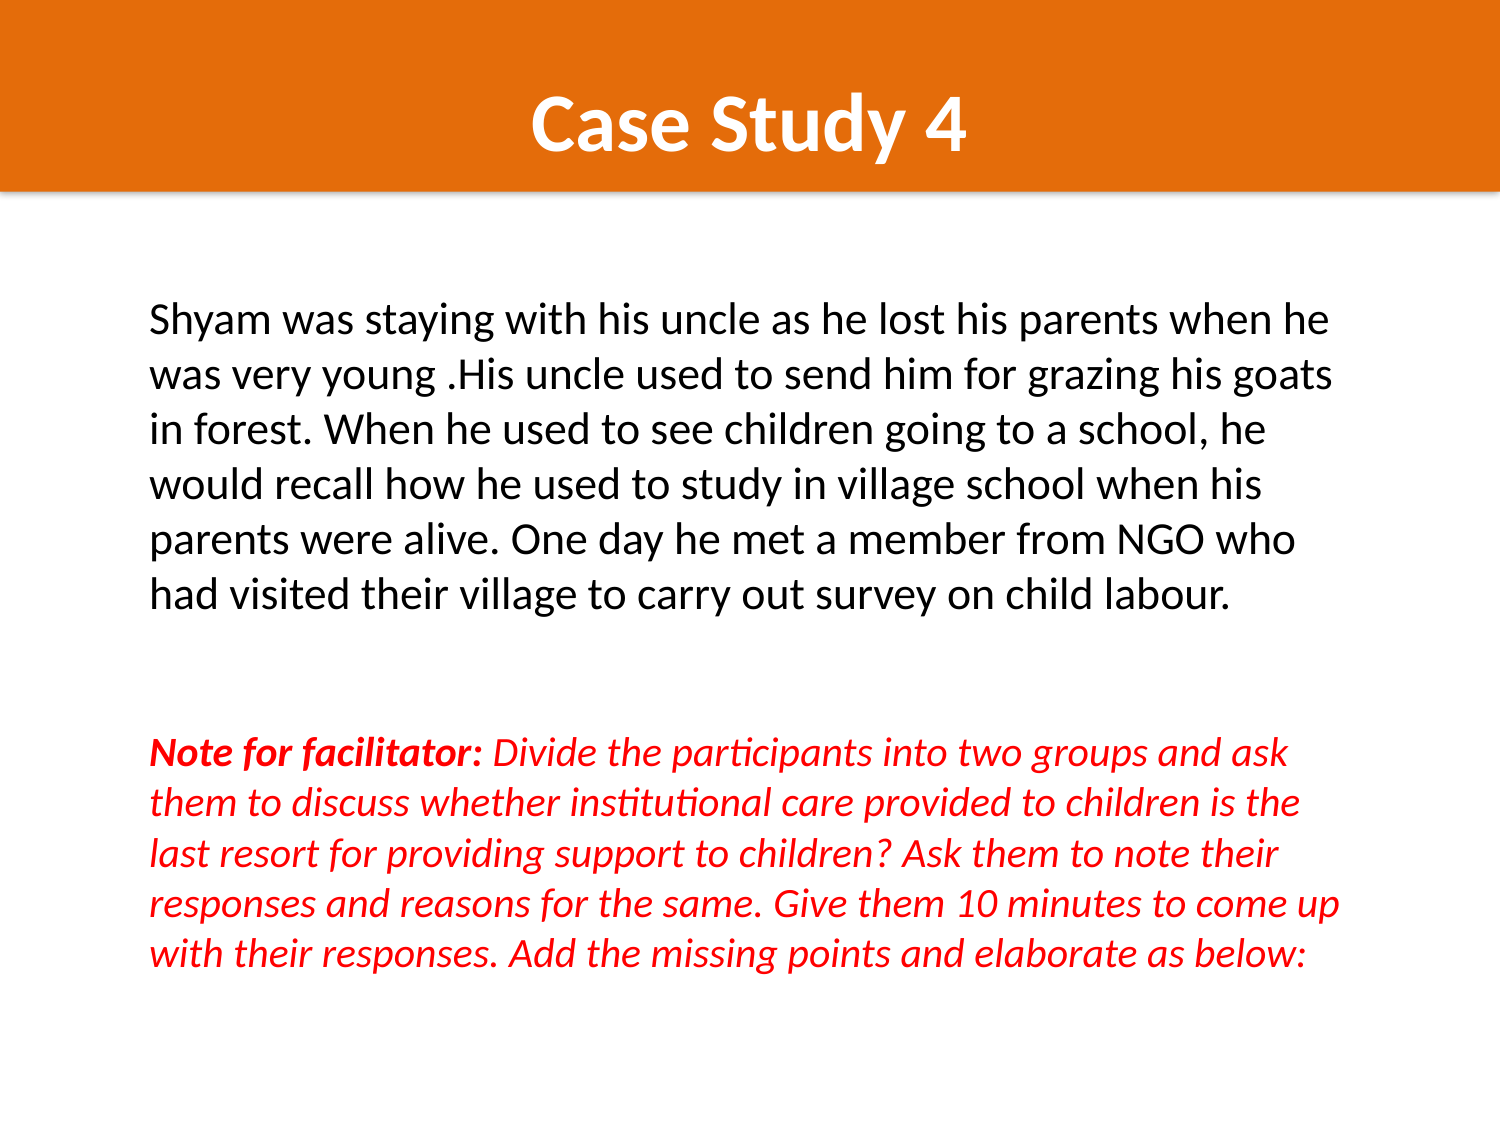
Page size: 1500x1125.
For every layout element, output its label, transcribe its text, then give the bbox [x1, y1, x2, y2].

text_box Shyam was staying with his uncle as he lost his parents when he was very young .His uncle used to send him for grazing his goats in forest. When he used to see children going to a school, he would recall how he used to study in village school when his parents were alive. One day he met a member from NGO who had visited their village to carry out survey on child labour. [134, 281, 1363, 626]
text_box Case Study 4 [0, 60, 1500, 176]
text_box Note for facilitator: Divide the participants into two groups and ask them to discuss whether institutional care provided to children is the last resort for providing support to children? Ask them to note their responses and reasons for the same. Give them 10 minutes to come up with their responses. Add the missing points and elaborate as below: [134, 717, 1363, 983]
